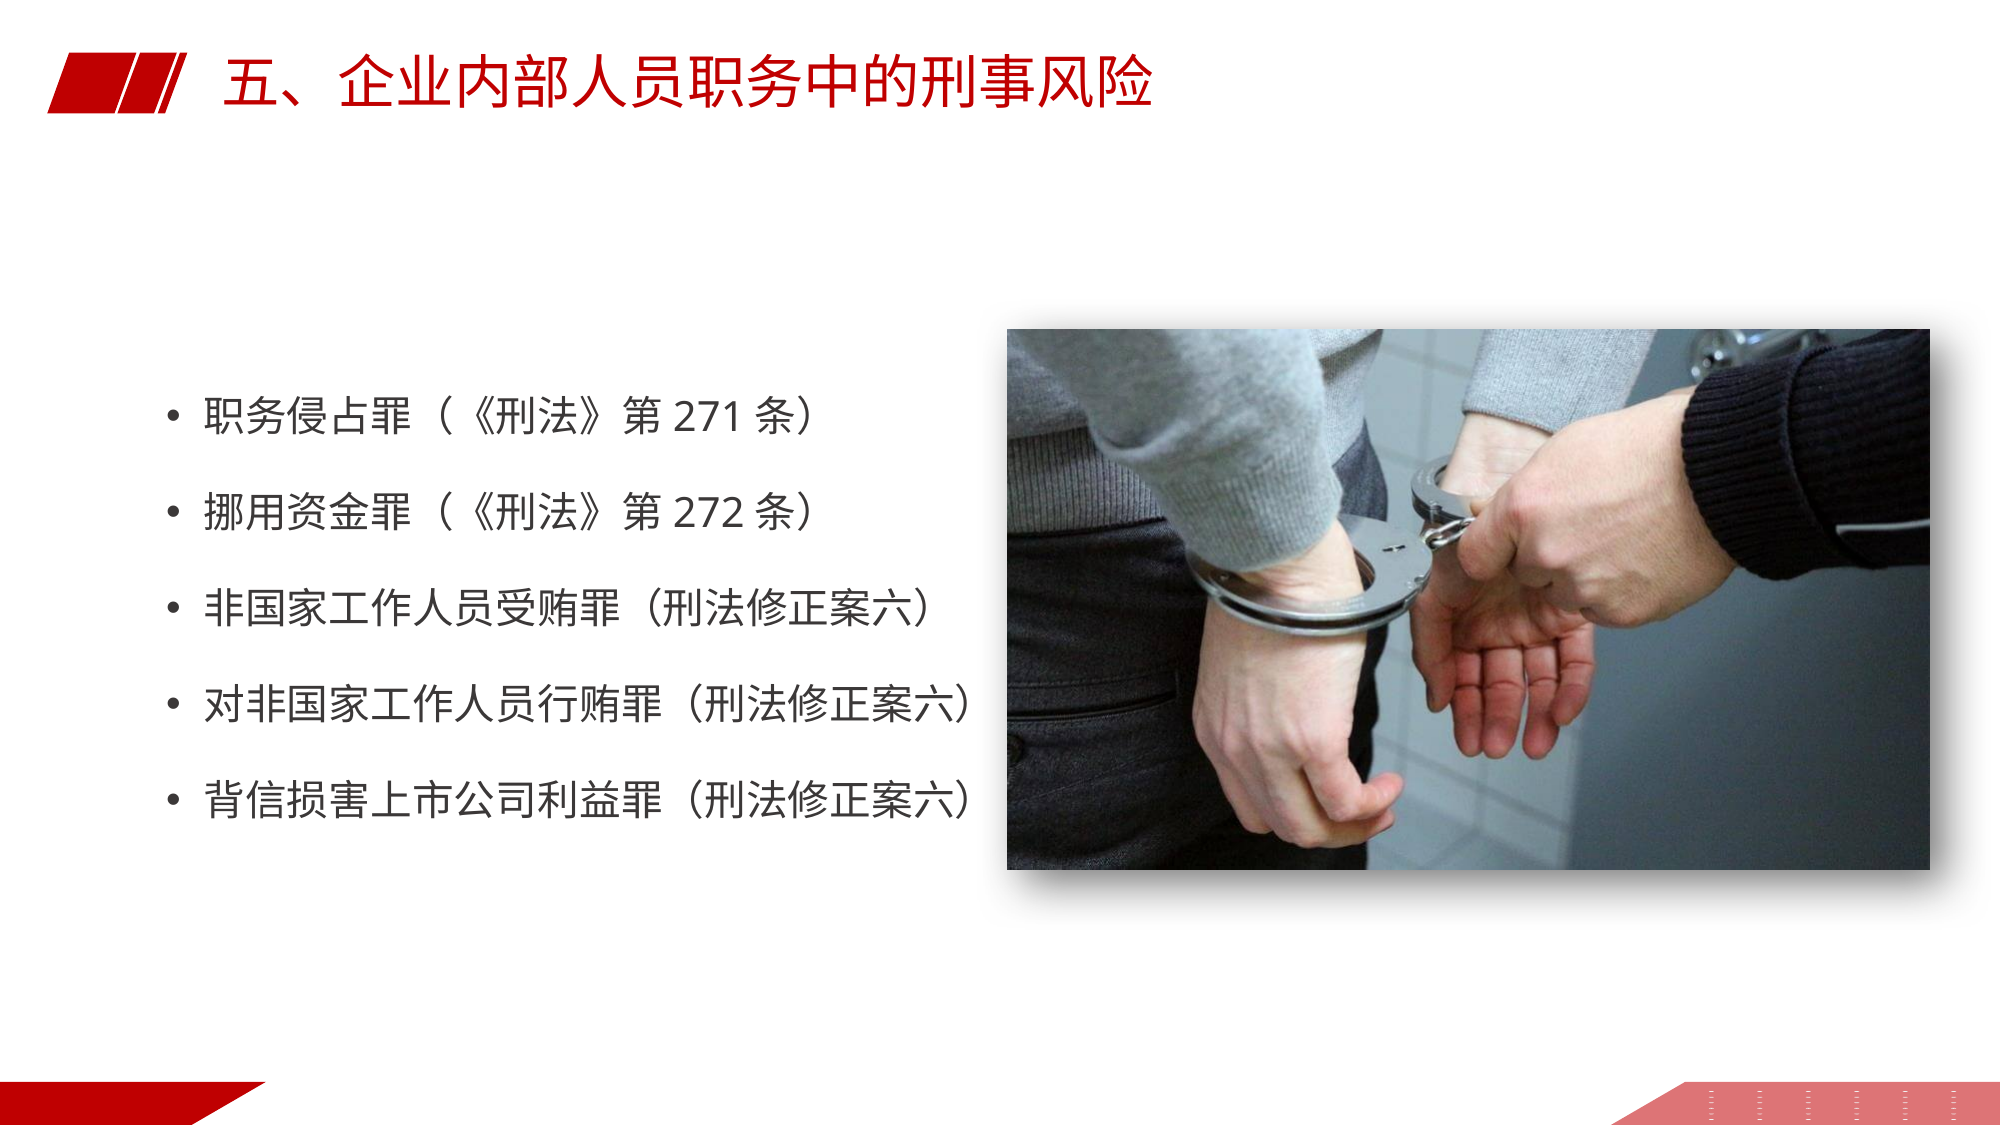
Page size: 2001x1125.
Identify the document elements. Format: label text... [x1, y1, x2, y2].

text_box 五、企业内部人员职务中的刑事风险 [206, 51, 1294, 118]
list 职务侵占罪（《刑法》第271条） 挪用资金罪（《刑法》第272条） 非国家工作人员受贿罪（刑法修正案六） 对非国家工作人员行贿罪（刑法修正案六） 背信损害上市公司利益罪（刑法修正案六） [151, 357, 991, 842]
picture [1007, 329, 1930, 870]
